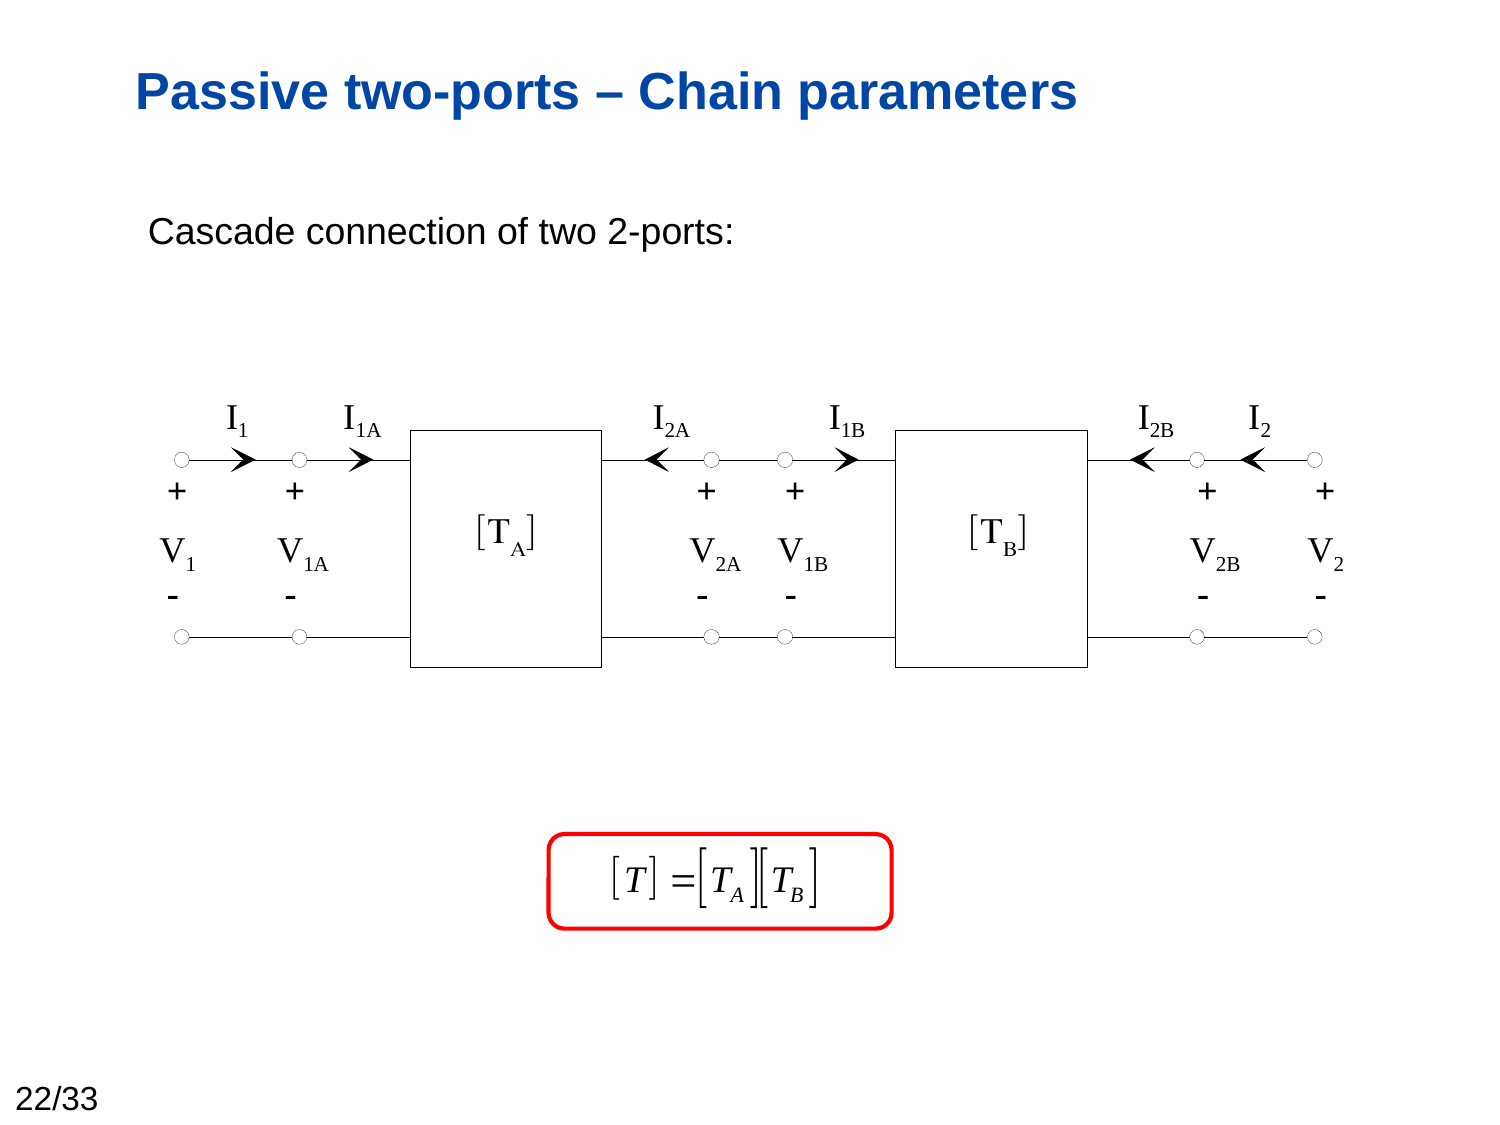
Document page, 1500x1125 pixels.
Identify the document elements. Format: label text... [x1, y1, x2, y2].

text_box [548, 834, 892, 929]
text_box Cascade connection of two 2-ports: [133, 199, 750, 260]
title Passive two-ports – Chain parameters [120, 18, 1471, 159]
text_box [608, 845, 827, 912]
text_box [159, 396, 1346, 668]
